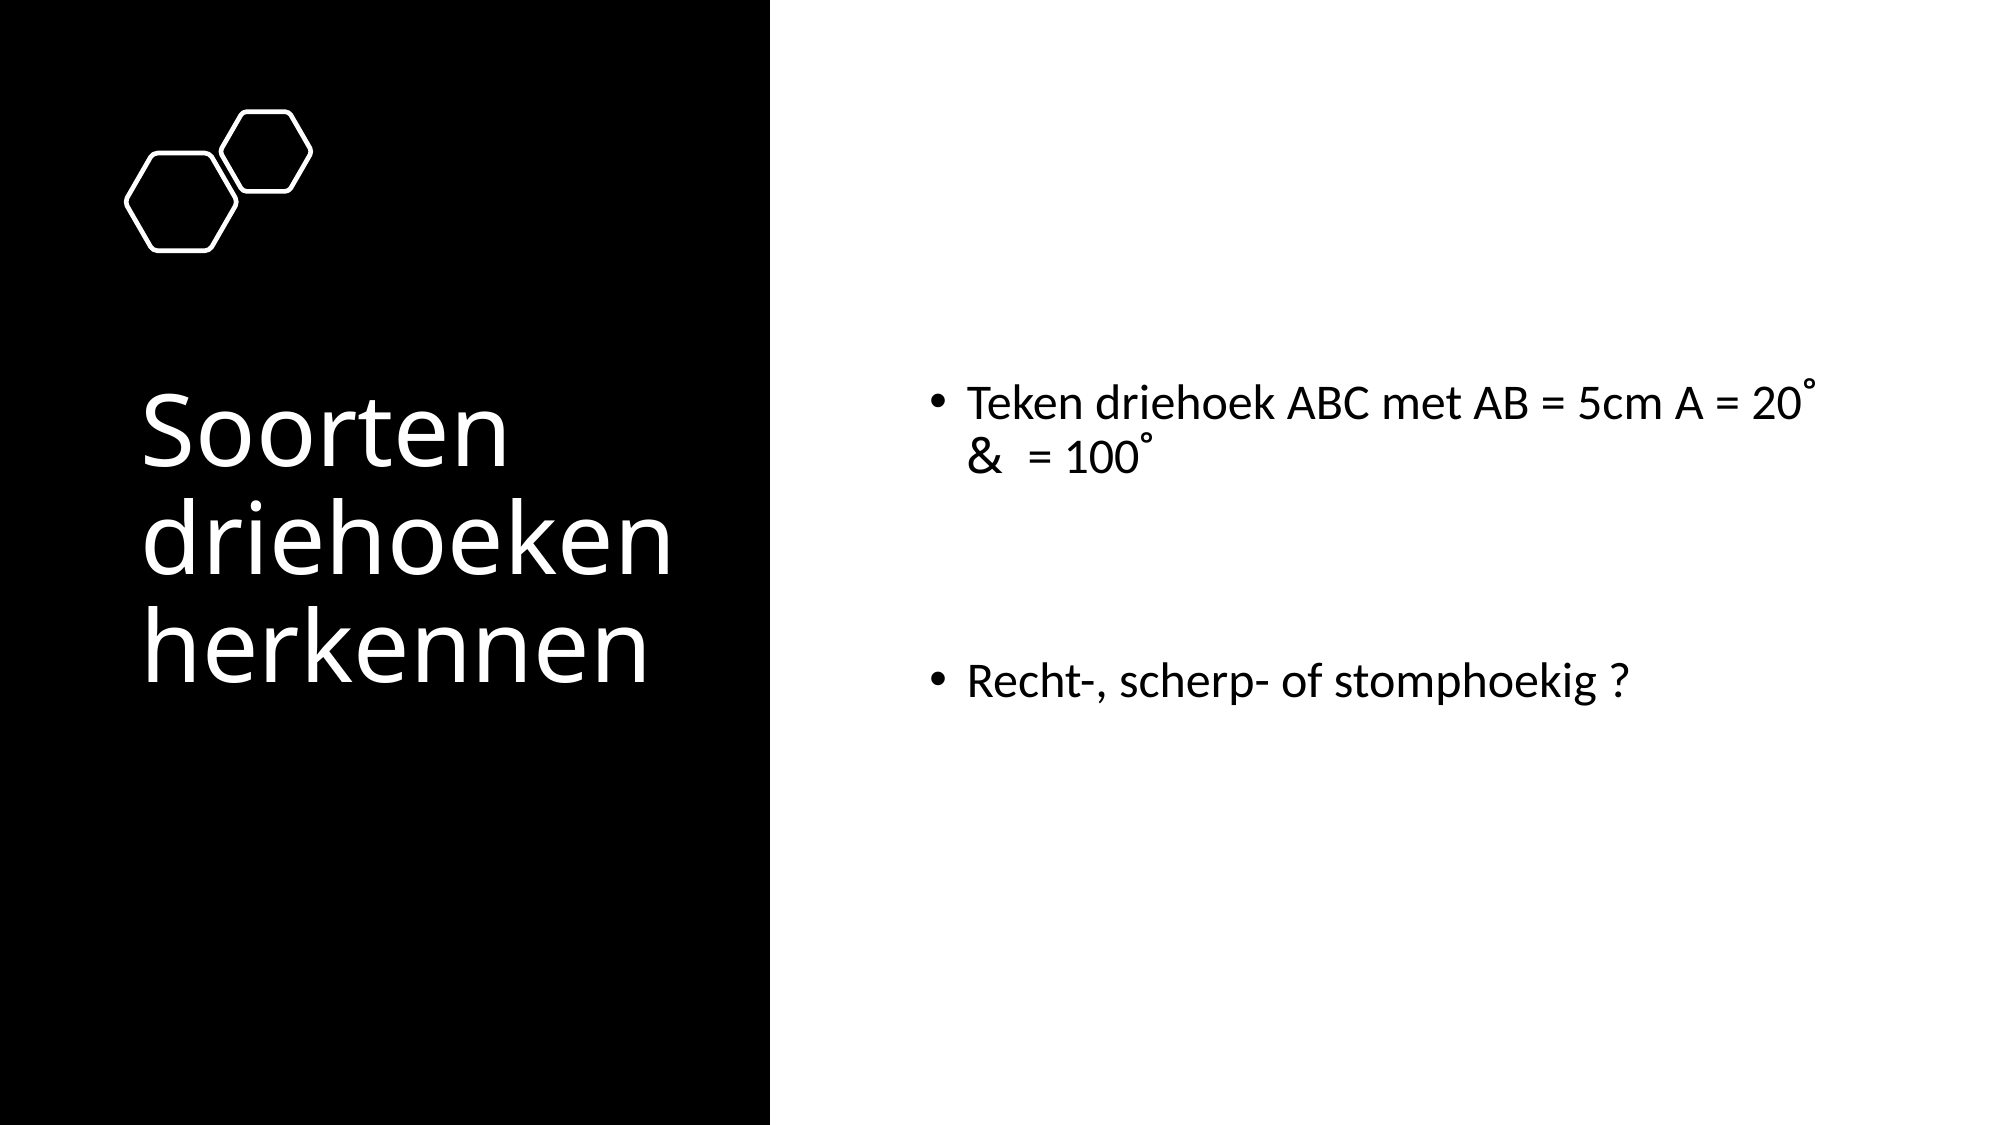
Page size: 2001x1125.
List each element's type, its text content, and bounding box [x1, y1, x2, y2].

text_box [125, 111, 311, 251]
title Soorten driehoeken herkennen [125, 191, 714, 894]
text_box [771, 0, 2000, 1125]
text_box [0, 0, 771, 1125]
